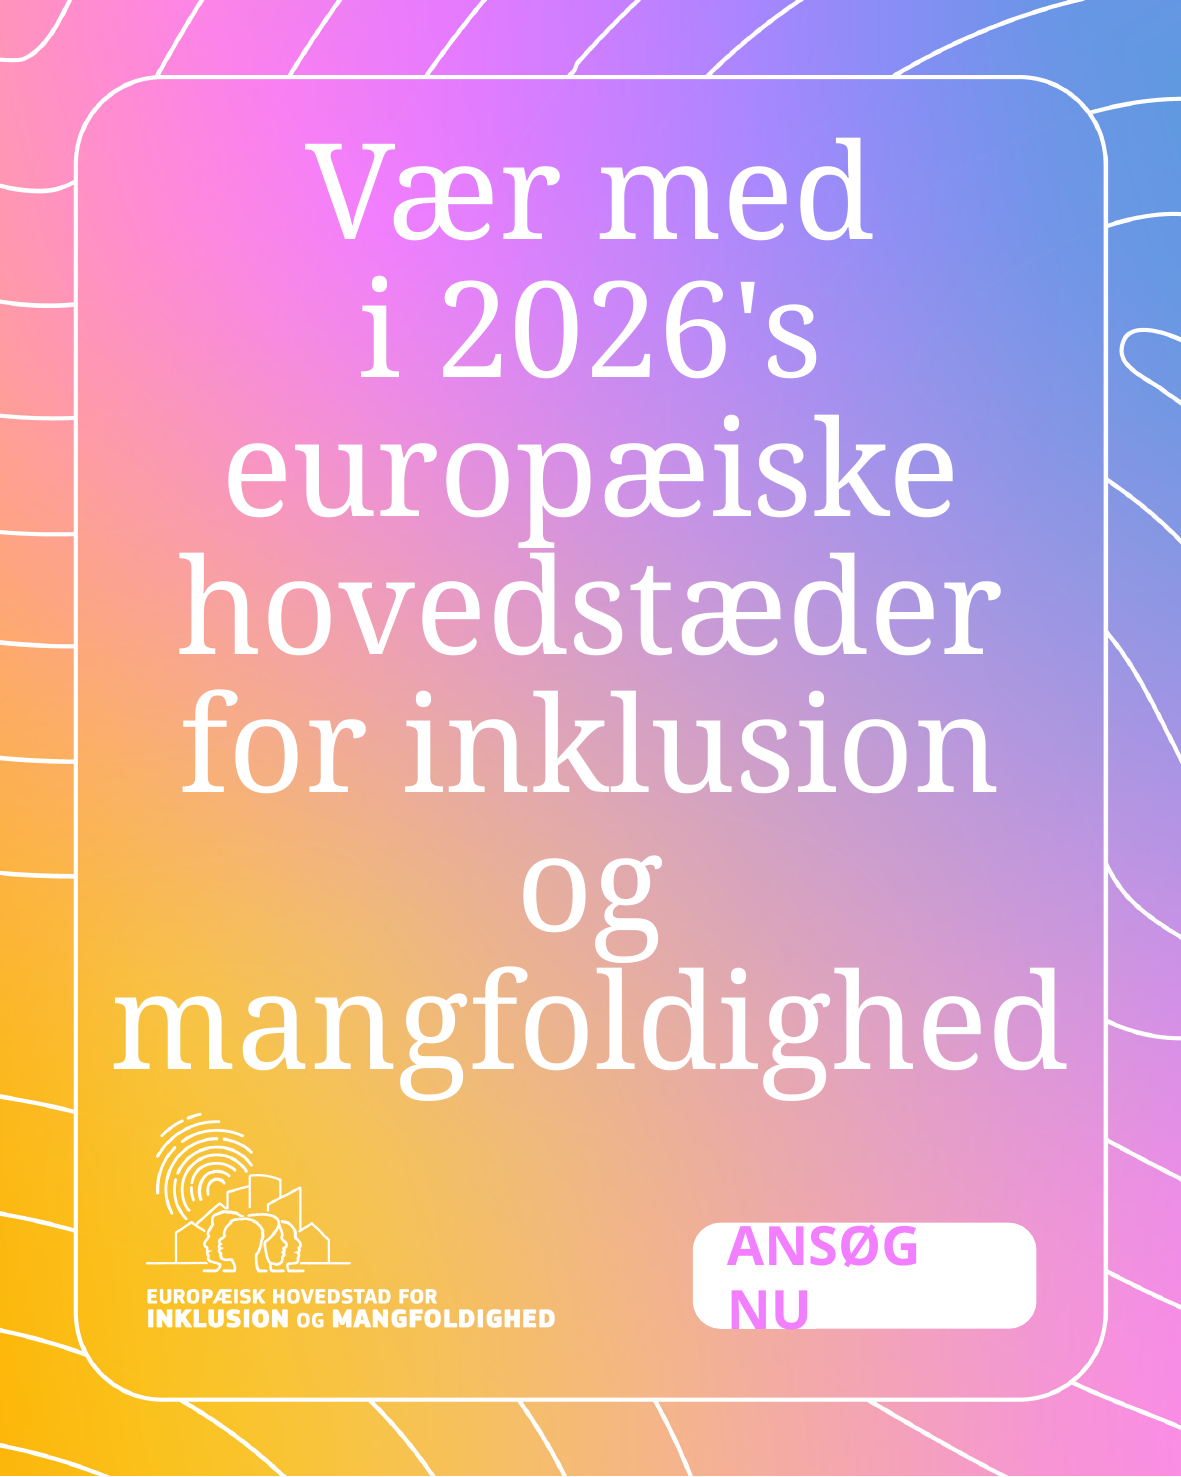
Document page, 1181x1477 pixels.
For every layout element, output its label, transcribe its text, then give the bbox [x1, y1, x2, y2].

title Vær med i 2026's europæiske hovedstæder for inklusion og mangfoldighed [88, 148, 1093, 1076]
text_box ANSØG NU [706, 1236, 1023, 1315]
picture [0, 0, 1181, 1476]
